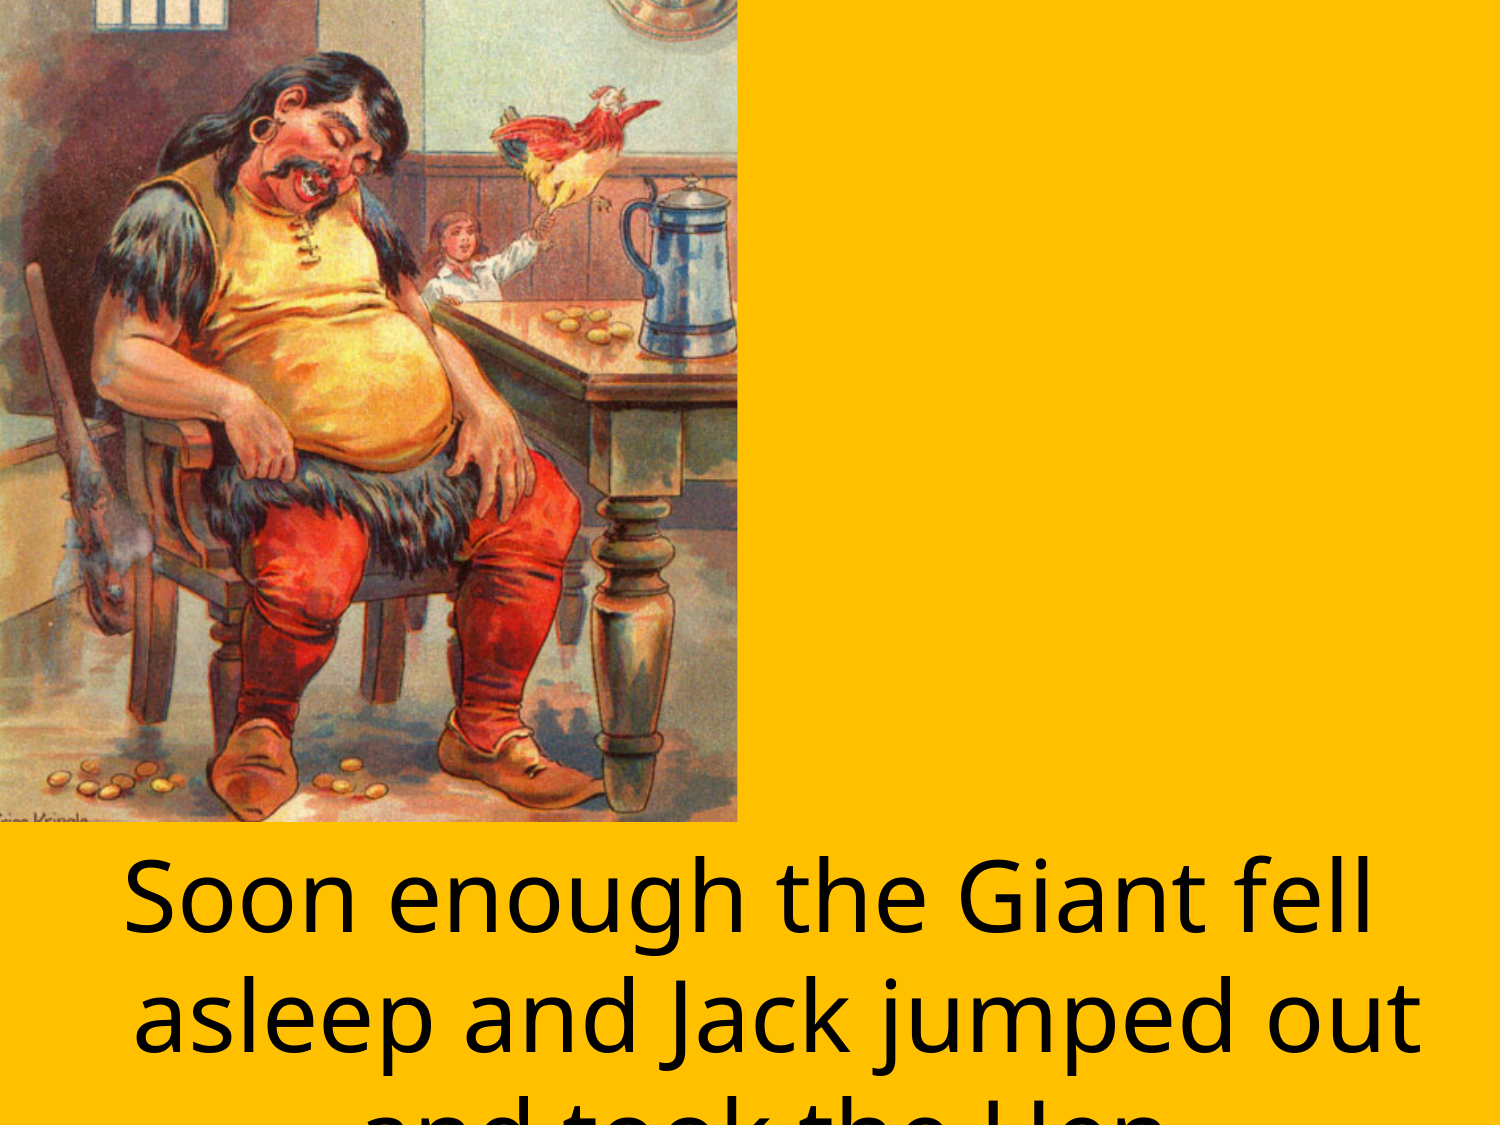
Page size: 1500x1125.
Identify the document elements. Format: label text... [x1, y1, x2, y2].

list Soon enough the Giant fell asleep and Jack jumped out and took the Hen. [37, 825, 1463, 1080]
picture [0, 0, 738, 822]
